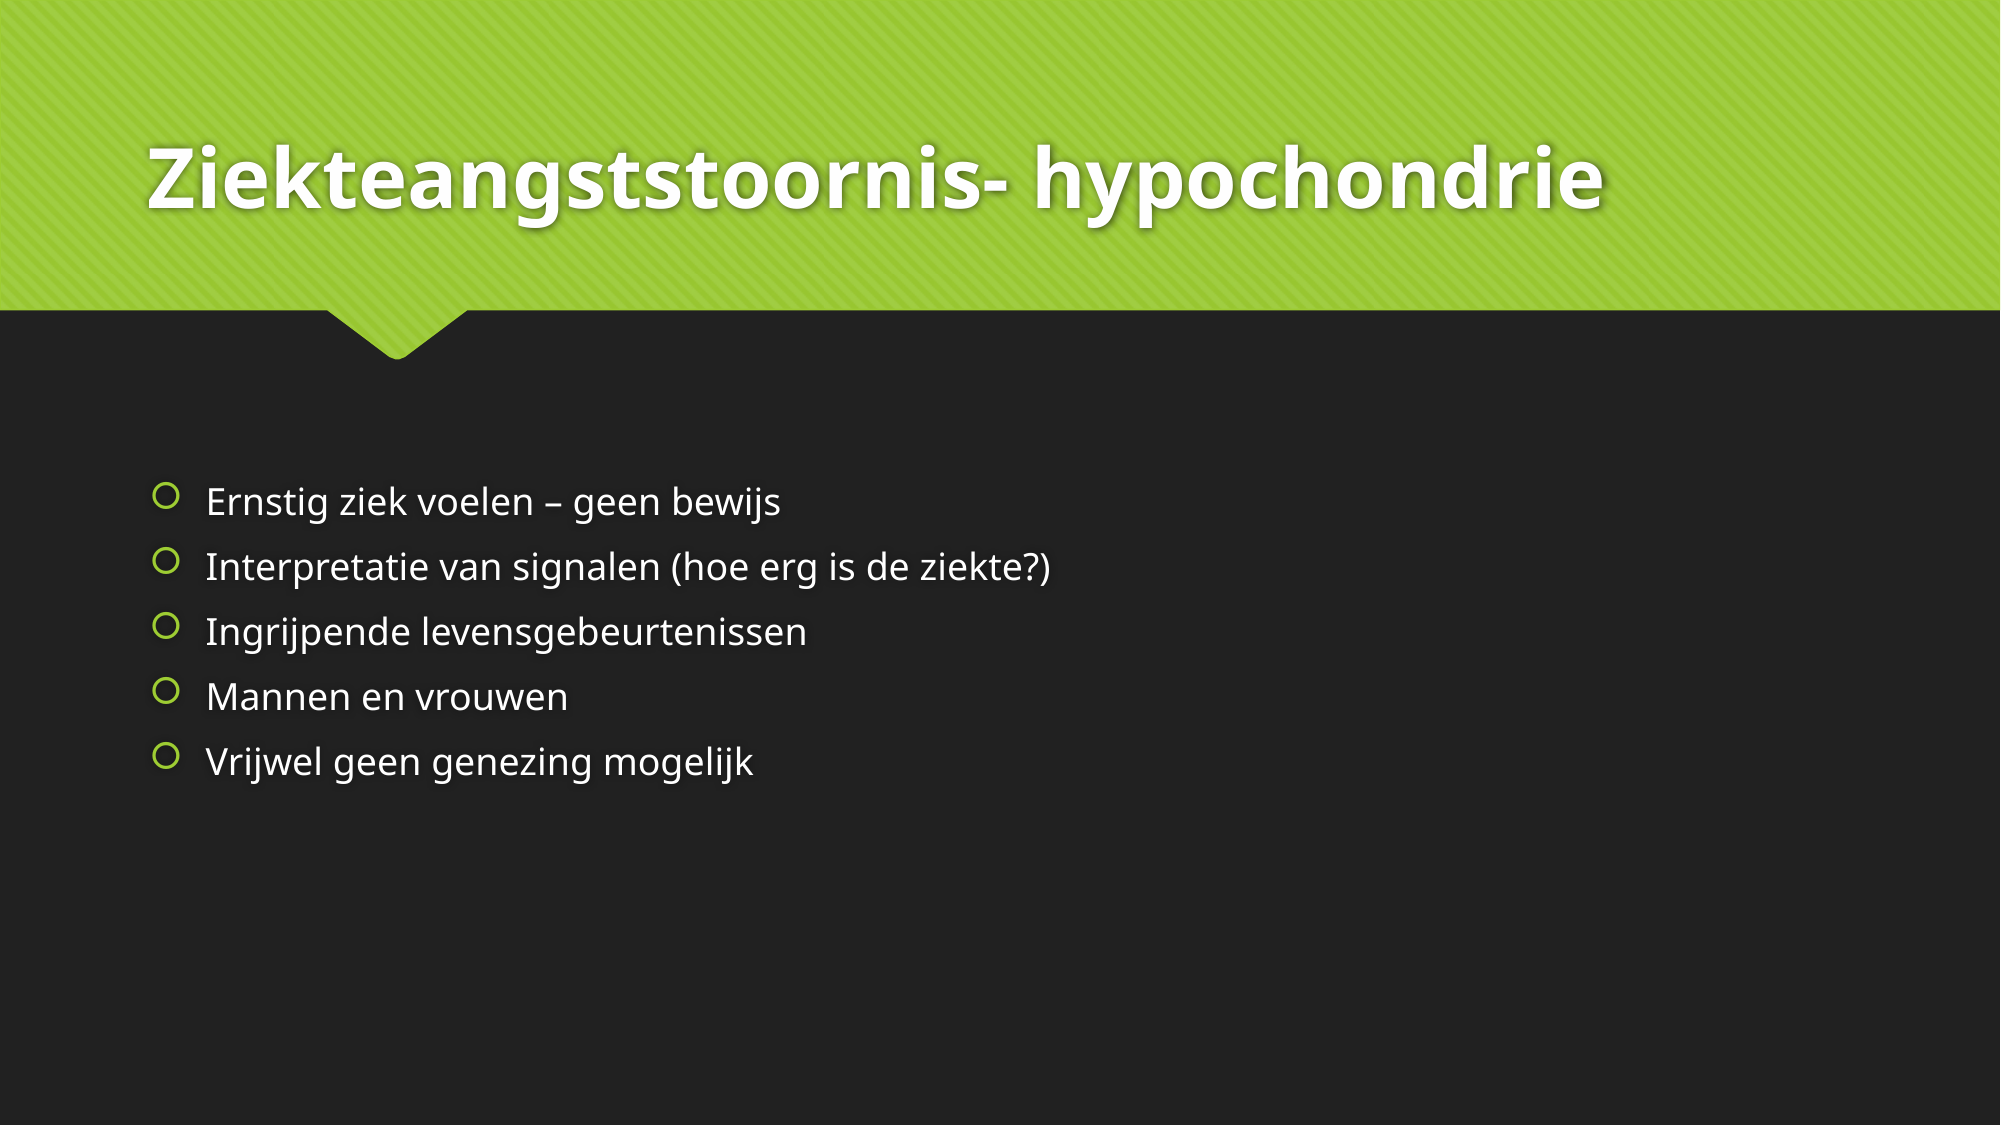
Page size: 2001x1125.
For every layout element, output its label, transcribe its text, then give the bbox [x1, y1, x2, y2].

title Ziekteangststoornis- hypochondrie [132, 73, 1868, 233]
list Ernstig ziek voelen – geen bewijs Interpretatie van signalen (hoe erg is de ziekte?) Ingrijpende levensgebeurtenissen Mannen en vrouwen Vrijwel geen genezing mogelijk [134, 364, 1866, 962]
